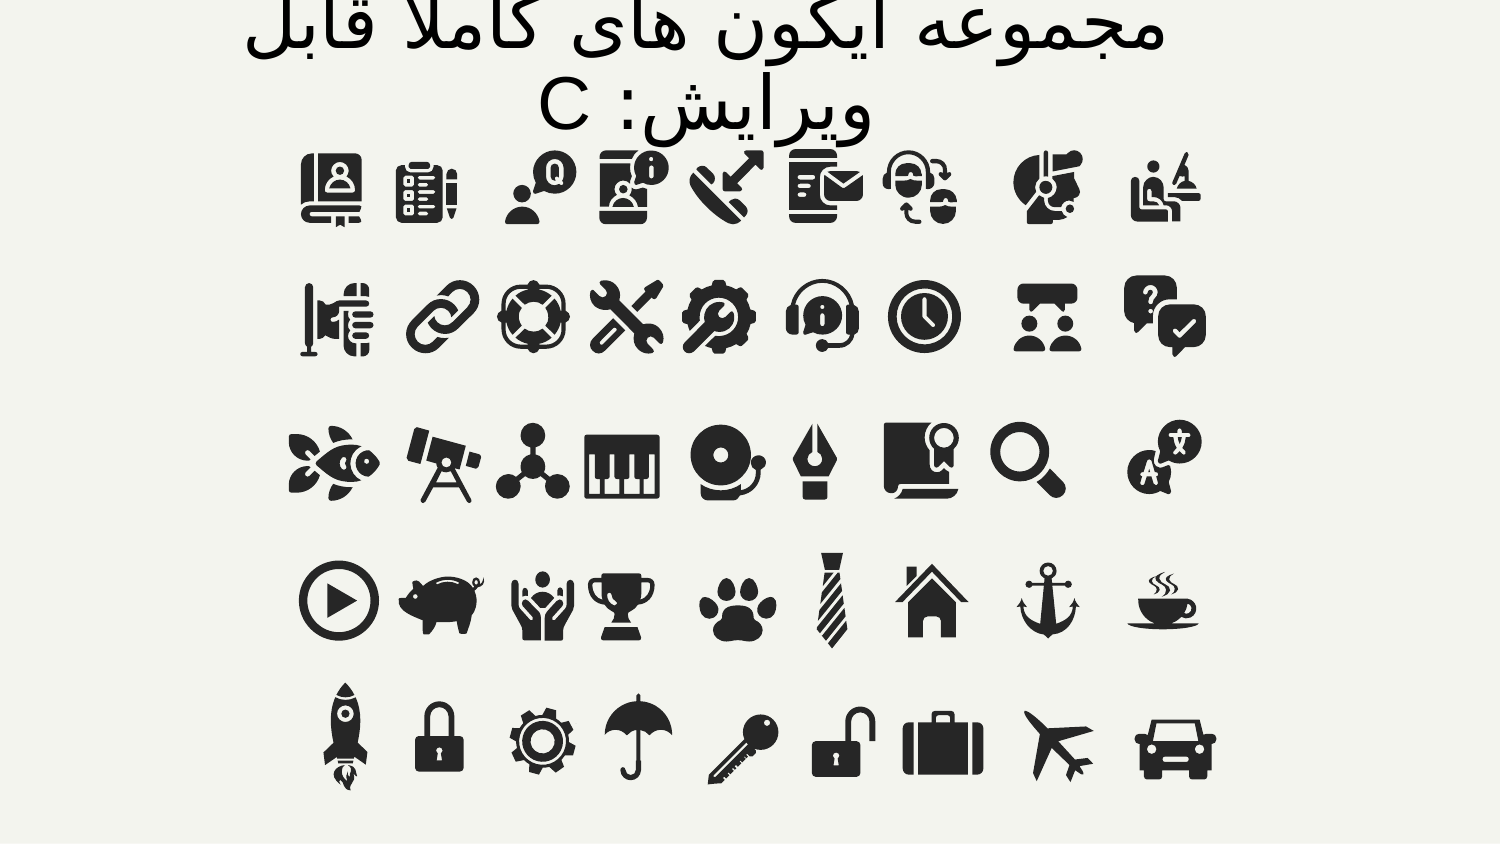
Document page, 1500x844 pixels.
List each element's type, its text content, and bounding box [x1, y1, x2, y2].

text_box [881, 149, 958, 225]
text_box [403, 279, 482, 354]
text_box [1165, 573, 1179, 595]
text_box [398, 576, 485, 635]
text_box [690, 424, 767, 501]
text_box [299, 282, 374, 357]
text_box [587, 573, 655, 641]
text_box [887, 279, 962, 354]
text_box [588, 279, 665, 354]
text_box [333, 765, 358, 791]
text_box [298, 560, 380, 641]
text_box [415, 701, 464, 772]
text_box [511, 571, 575, 641]
text_box [604, 693, 673, 781]
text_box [785, 278, 860, 353]
text_box [323, 697, 368, 766]
text_box [811, 706, 876, 777]
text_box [395, 161, 458, 224]
text_box [495, 422, 570, 499]
text_box [1016, 562, 1080, 639]
text_box [1024, 710, 1094, 783]
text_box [696, 577, 779, 642]
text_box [599, 150, 670, 225]
text_box [820, 572, 841, 604]
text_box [1013, 283, 1082, 352]
text_box [336, 682, 355, 698]
text_box [816, 595, 844, 634]
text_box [792, 423, 838, 500]
text_box [1148, 571, 1171, 597]
text_box [509, 707, 576, 775]
text_box [1134, 719, 1217, 780]
text_box مجموعه آیکون های کاملاً قابل ویرایش: C [135, 31, 1278, 99]
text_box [406, 426, 482, 504]
text_box [821, 552, 844, 570]
text_box [584, 434, 660, 499]
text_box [1013, 150, 1084, 225]
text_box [1127, 419, 1202, 495]
text_box [972, 722, 984, 775]
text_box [989, 421, 1067, 499]
text_box [821, 607, 846, 641]
text_box [895, 563, 969, 603]
text_box [908, 578, 956, 638]
text_box [902, 722, 914, 775]
text_box [918, 710, 968, 775]
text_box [788, 148, 864, 224]
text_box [883, 422, 960, 499]
text_box [827, 620, 848, 649]
text_box [496, 280, 571, 354]
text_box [688, 150, 764, 225]
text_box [288, 425, 381, 501]
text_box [1124, 275, 1207, 358]
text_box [504, 150, 577, 225]
text_box [1127, 598, 1199, 630]
text_box [707, 714, 779, 785]
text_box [1130, 151, 1201, 222]
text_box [681, 279, 757, 354]
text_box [300, 153, 363, 228]
text_box [817, 583, 843, 621]
